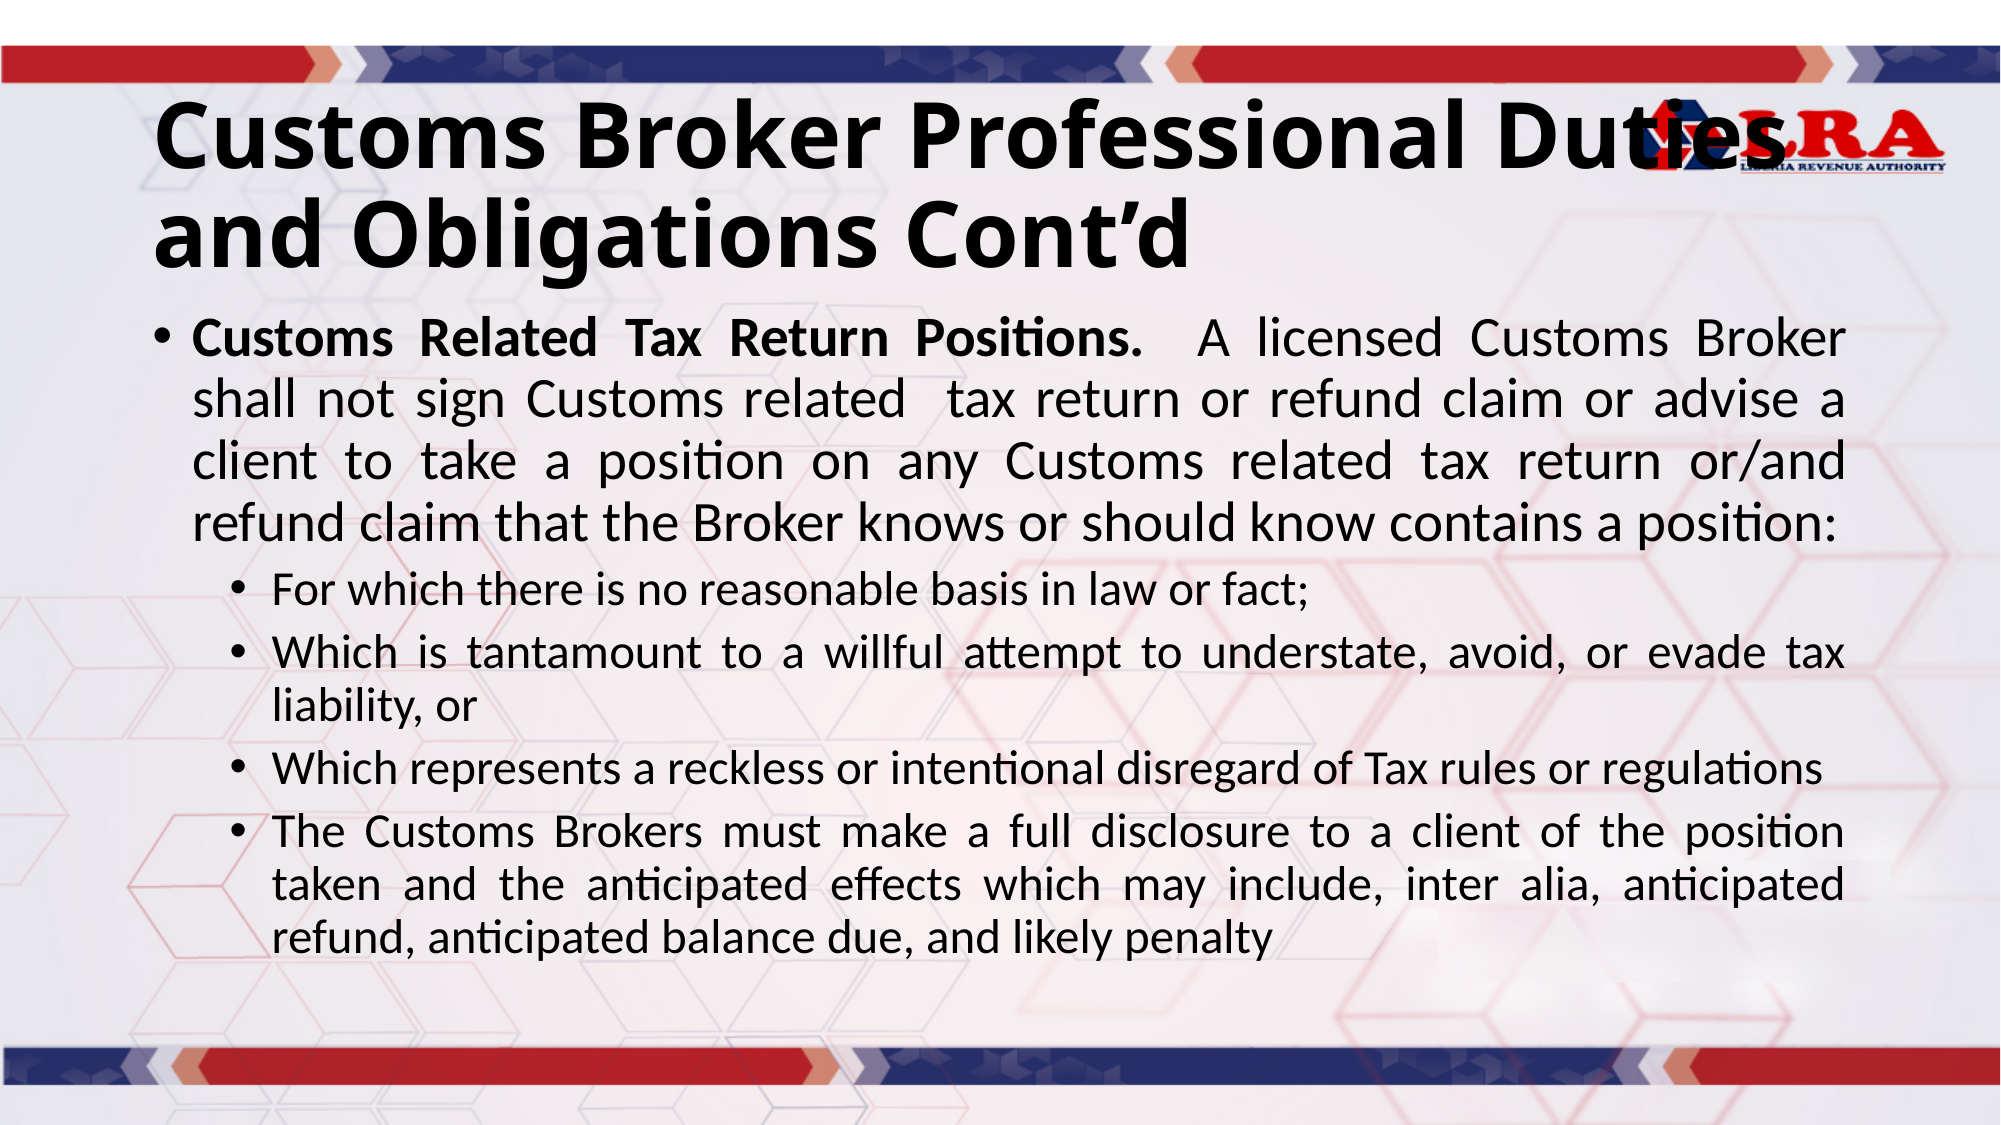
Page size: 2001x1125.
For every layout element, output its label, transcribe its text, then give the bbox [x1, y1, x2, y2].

list Customs Related Tax Return Positions. A licensed Customs Broker shall not sign Customs related tax return or refund claim or advise a client to take a position on any Customs related tax return or/and refund claim that the Broker knows or should know contains a position: For which there is no reasonable basis in law or fact; Which is tantamount to a willful attempt to understate, avoid, or evade tax liability, or Which represents a reckless or intentional disregard of Tax rules or regulations The Customs Brokers must make a full disclosure to a client of the position taken and the anticipated effects which may include, inter alia, anticipated refund, anticipated balance due, and likely penalty [137, 299, 1863, 1014]
title Customs Broker Professional Duties and Obligations Cont’d [137, 59, 1863, 299]
picture [0, 0, 2001, 1125]
